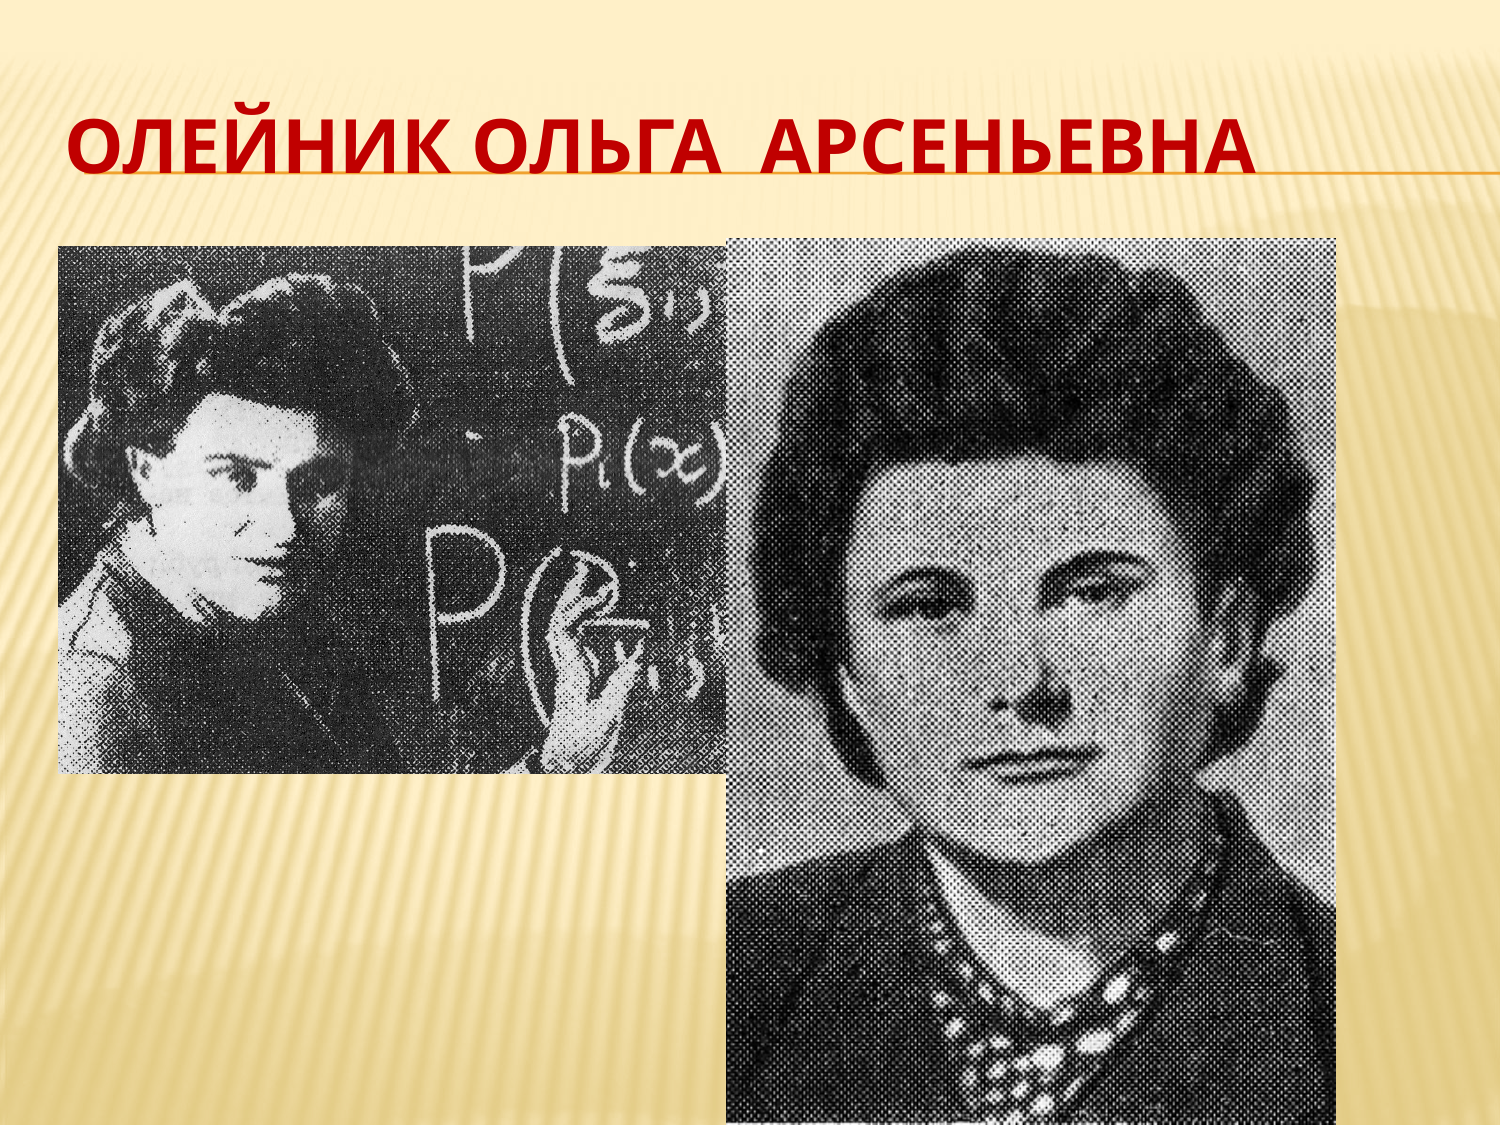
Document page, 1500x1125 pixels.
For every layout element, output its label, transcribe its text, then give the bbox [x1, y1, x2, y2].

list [58, 245, 718, 774]
title Олейник Ольга Арсеньевна [50, 75, 1475, 213]
picture [726, 237, 1337, 1125]
